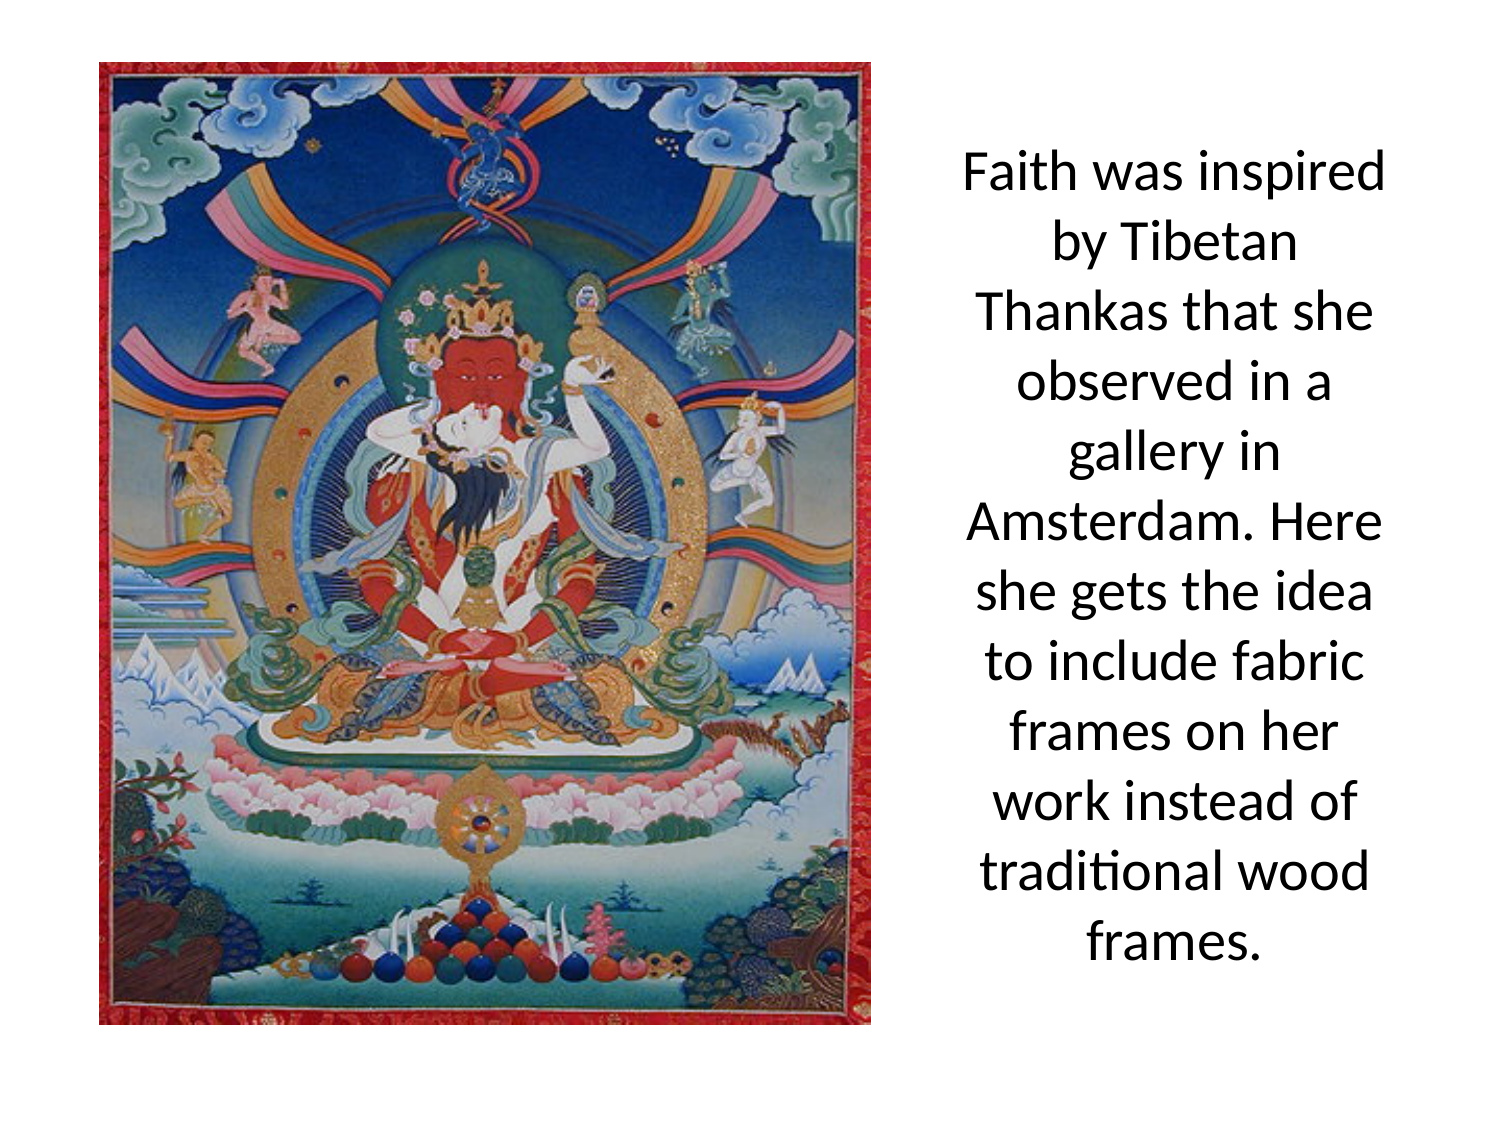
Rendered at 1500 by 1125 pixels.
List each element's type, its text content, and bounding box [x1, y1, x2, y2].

text_box Faith was inspired by Tibetan Thankas that she observed in a gallery in Amsterdam. Here she gets the idea to include fabric frames on her work instead of traditional wood frames. [937, 124, 1413, 980]
picture [99, 62, 872, 1026]
